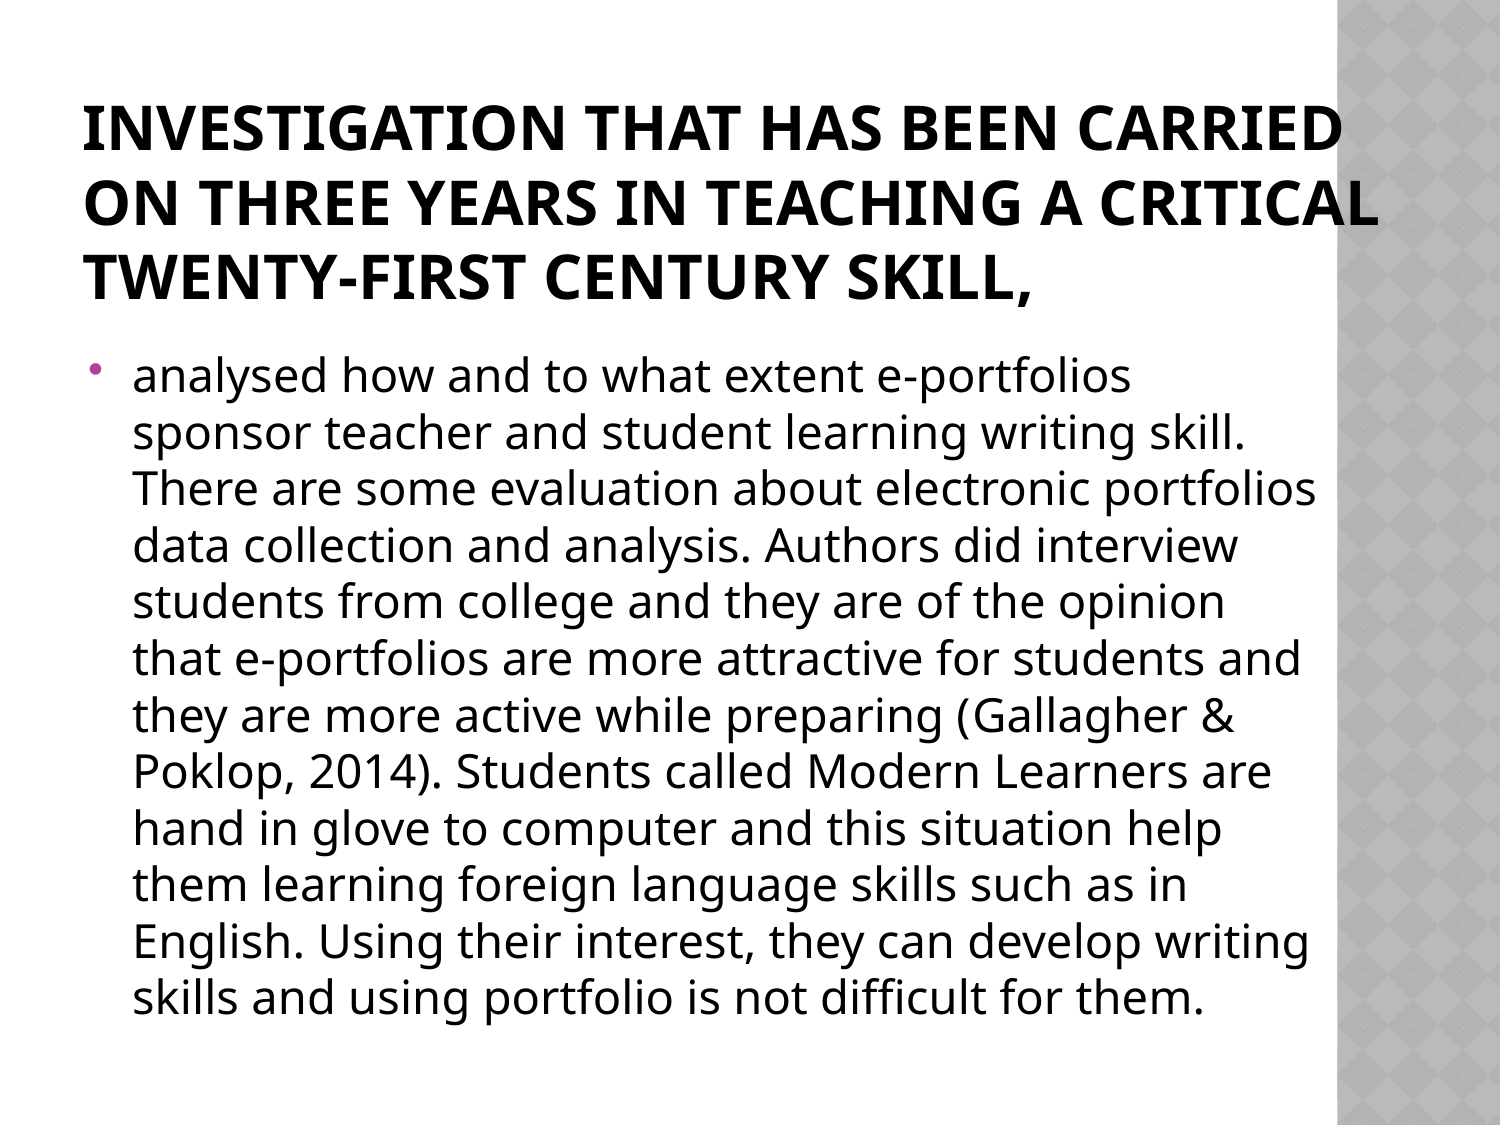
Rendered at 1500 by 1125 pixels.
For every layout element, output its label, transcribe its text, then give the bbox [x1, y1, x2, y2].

list analysed how and to what extent e-portfolios sponsor teacher and student learning writing skill. There are some evaluation about electronic portfolios data collection and analysis. Authors did interview students from college and they are of the opinion that e-portfolios are more attractive for students and they are more active while preparing (Gallagher & Poklop, 2014). Students called Modern Learners are hand in glove to computer and this situation help them learning foreign language skills such as in English. Using their interest, they can develop writing skills and using portfolio is not difficult for them. [75, 338, 1341, 1081]
title Investigation that has been carried on three years in Teaching a Critical Twenty-First Century Skill, [75, 30, 1425, 313]
